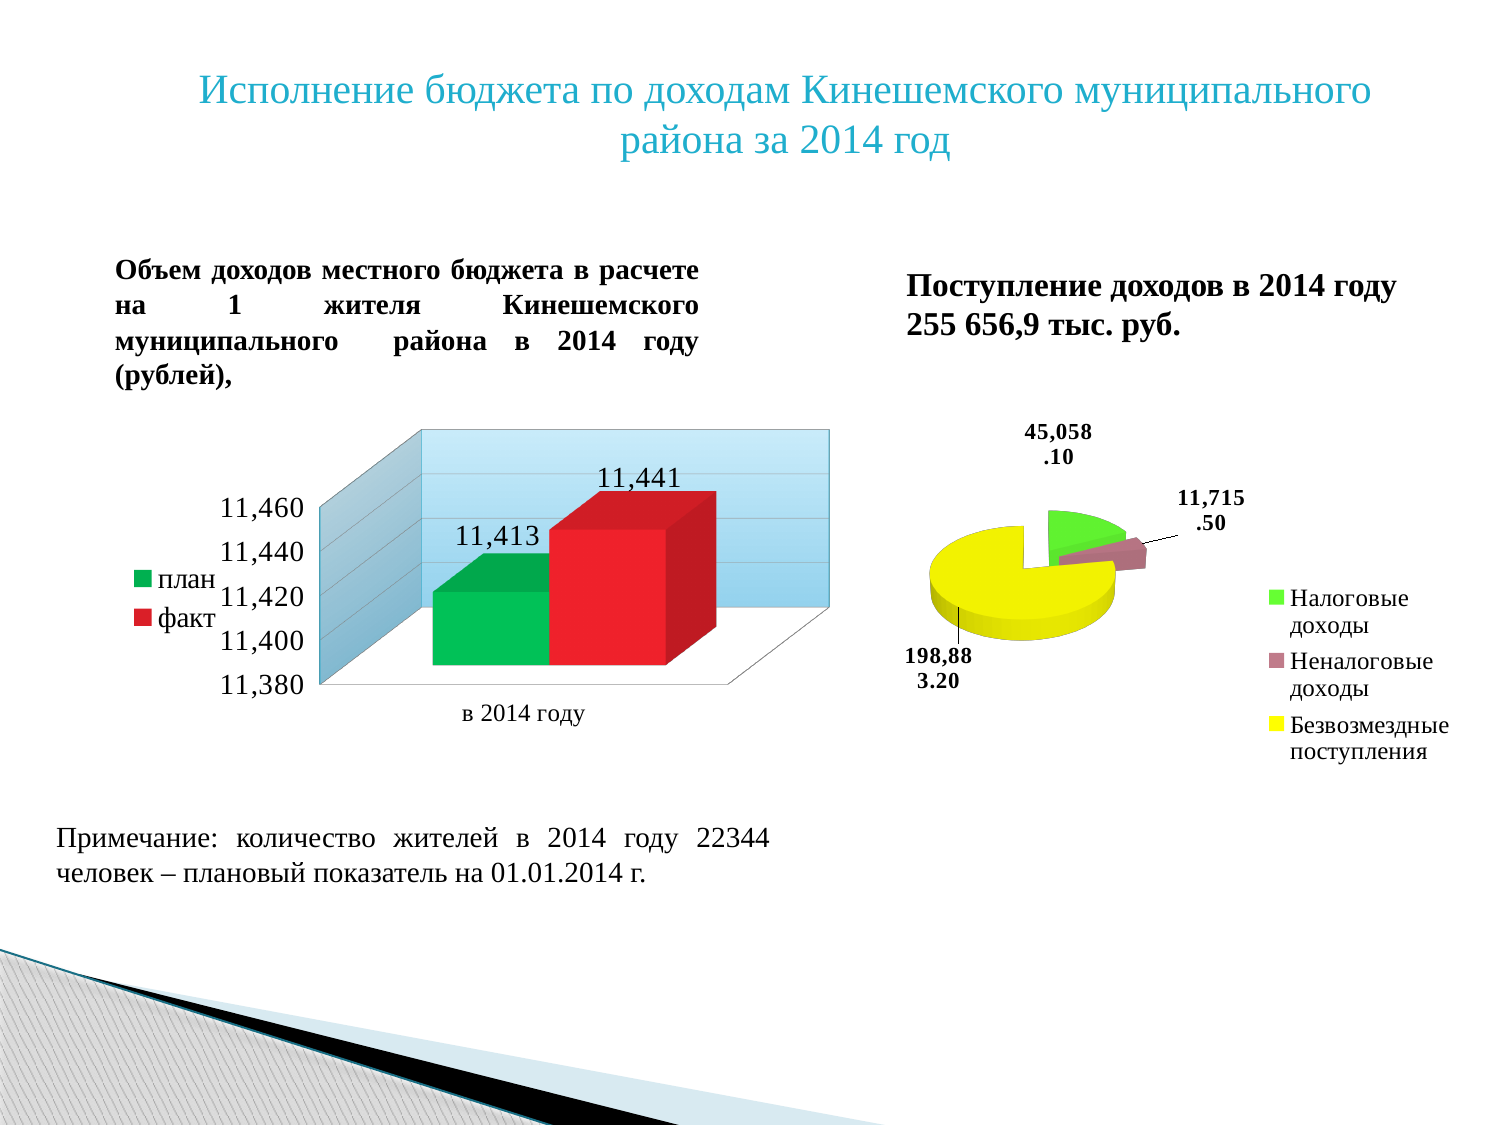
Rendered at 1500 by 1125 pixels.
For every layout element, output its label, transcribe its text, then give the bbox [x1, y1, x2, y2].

text_box Поступление доходов в 2014 году 255 656,9 тыс. руб. [891, 255, 1459, 350]
text_box Объем доходов местного бюджета в расчете на 1 жителя Кинешемского муниципального района в 2014 году (рублей), [100, 243, 715, 399]
chart [111, 385, 1471, 788]
text_box Исполнение бюджета по доходам Кинешемского муниципального района за 2014 год [182, 54, 1388, 170]
text_box Примечание: количество жителей в 2014 году 22344 человек – плановый показатель на 01.01.2014 г. [41, 810, 786, 896]
